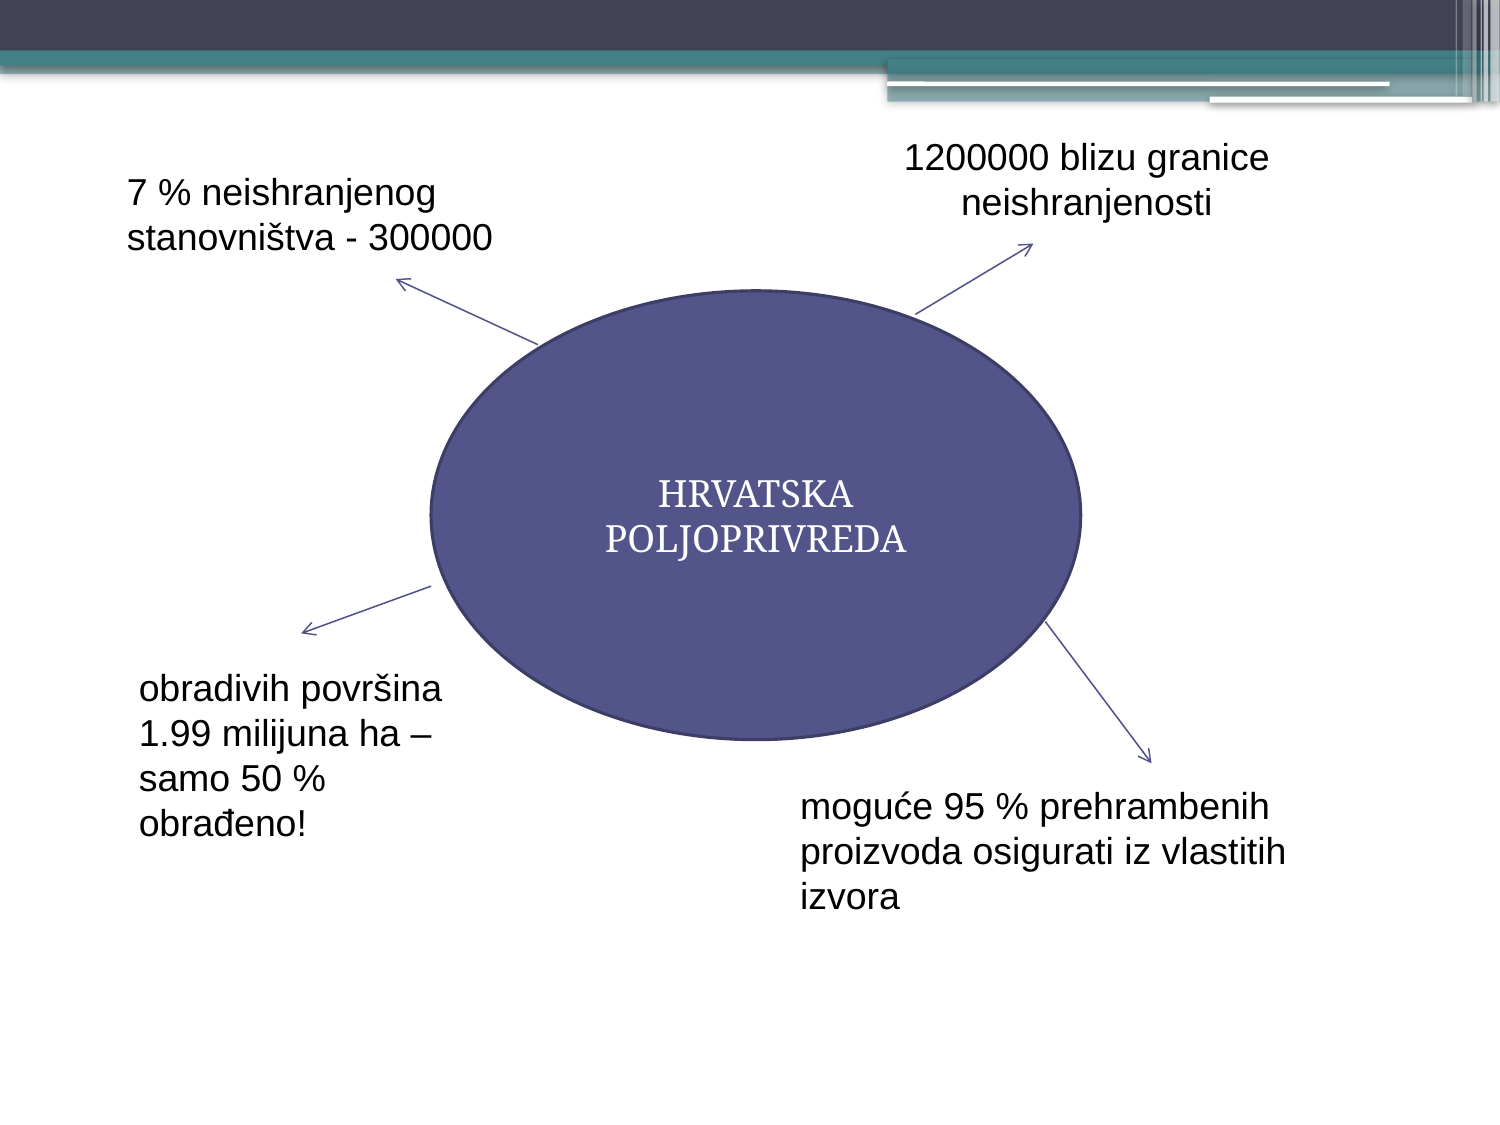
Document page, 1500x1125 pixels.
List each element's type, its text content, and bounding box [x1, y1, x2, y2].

text_box obradivih površina 1.99 milijuna ha – samo 50 % obrađeno! [123, 656, 491, 852]
text_box 1200000 blizu granice neishranjenosti [832, 125, 1341, 231]
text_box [395, 278, 539, 345]
text_box 7 % neishranjenog stanovništva - 300000 [112, 160, 597, 266]
text_box HRVATSKA POLJOPRIVREDA [429, 289, 1083, 742]
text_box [1045, 621, 1152, 764]
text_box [300, 585, 432, 634]
text_box moguće 95 % prehrambenih proizvoda osigurati iz vlastitih izvora [785, 775, 1317, 925]
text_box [915, 243, 1034, 315]
